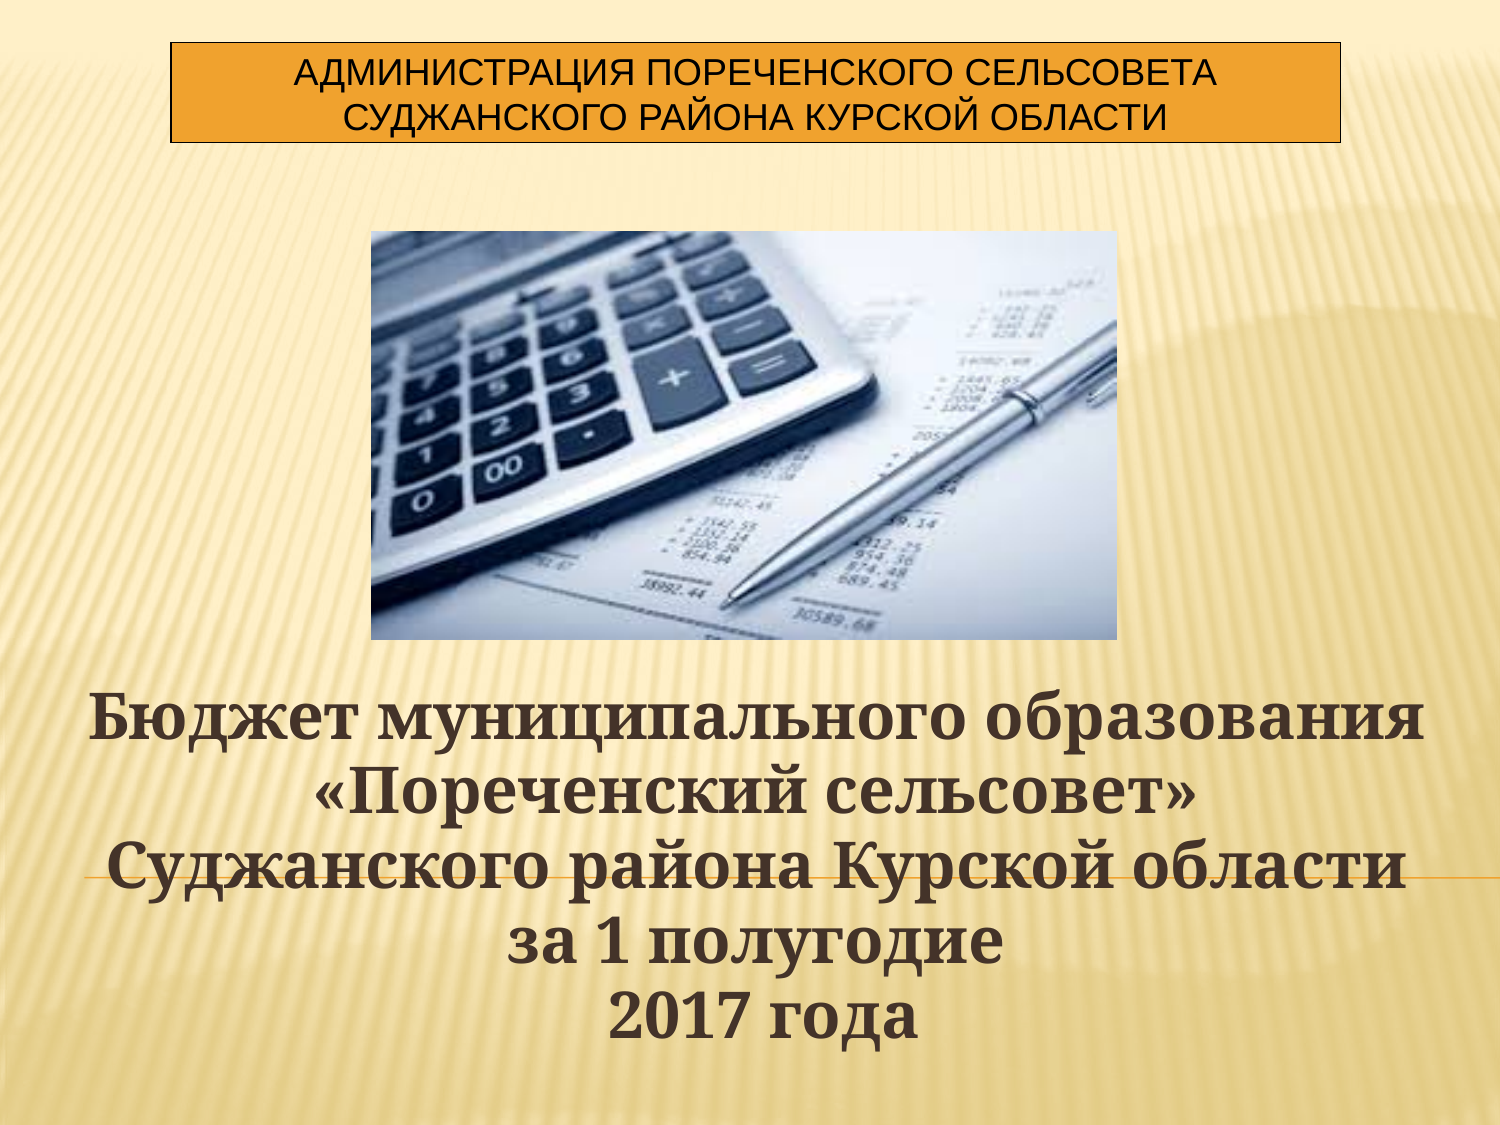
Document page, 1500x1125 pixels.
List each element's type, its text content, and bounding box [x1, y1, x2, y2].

text_box АДМИНИСТРАЦИЯ ПОРЕЧЕНСКОГО СЕЛЬСОВЕТА СУДЖАНСКОГО РАЙОНА КУРСКОЙ ОБЛАСТИ [171, 42, 1341, 143]
picture [371, 231, 1117, 640]
subtitle Бюджет муниципального образования «Пореченский сельсовет» Суджанского района Курской области за 1 полугодие 2017 года [40, 679, 1471, 1059]
